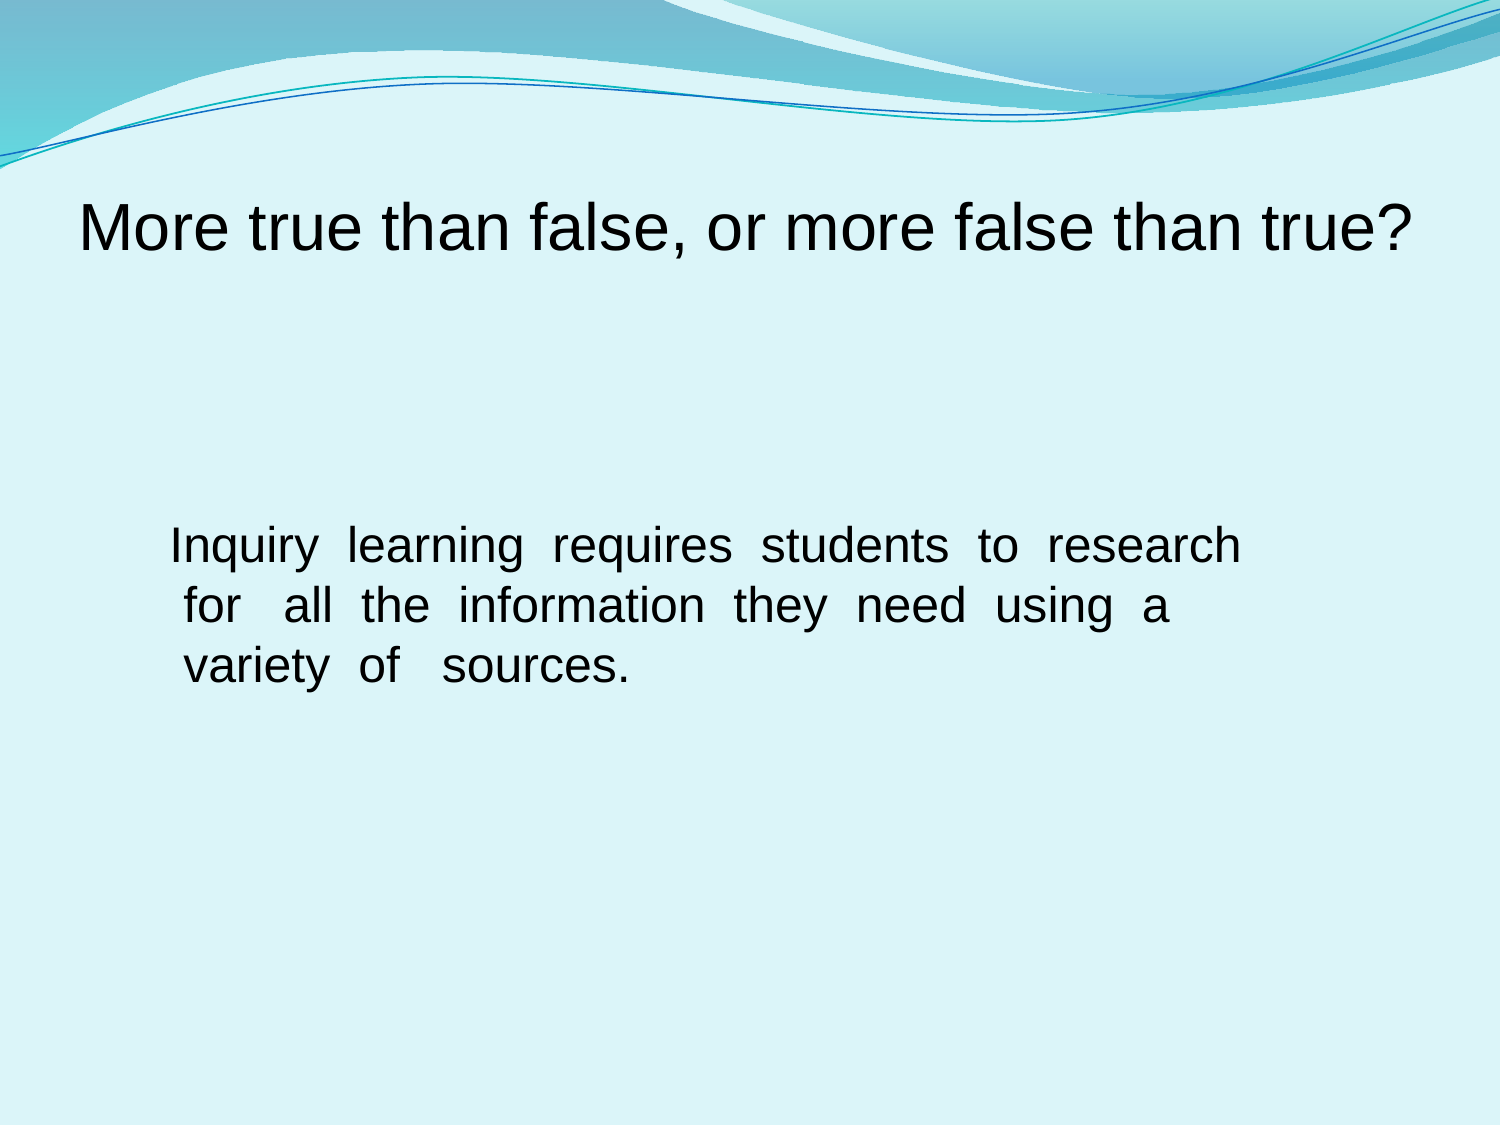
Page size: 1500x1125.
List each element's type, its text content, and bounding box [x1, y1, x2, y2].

text_box Inquiry learning requires students to research for all the information they need using a variety of sources. [154, 505, 1263, 700]
text_box More true than false, or more false than true? [63, 176, 1430, 272]
